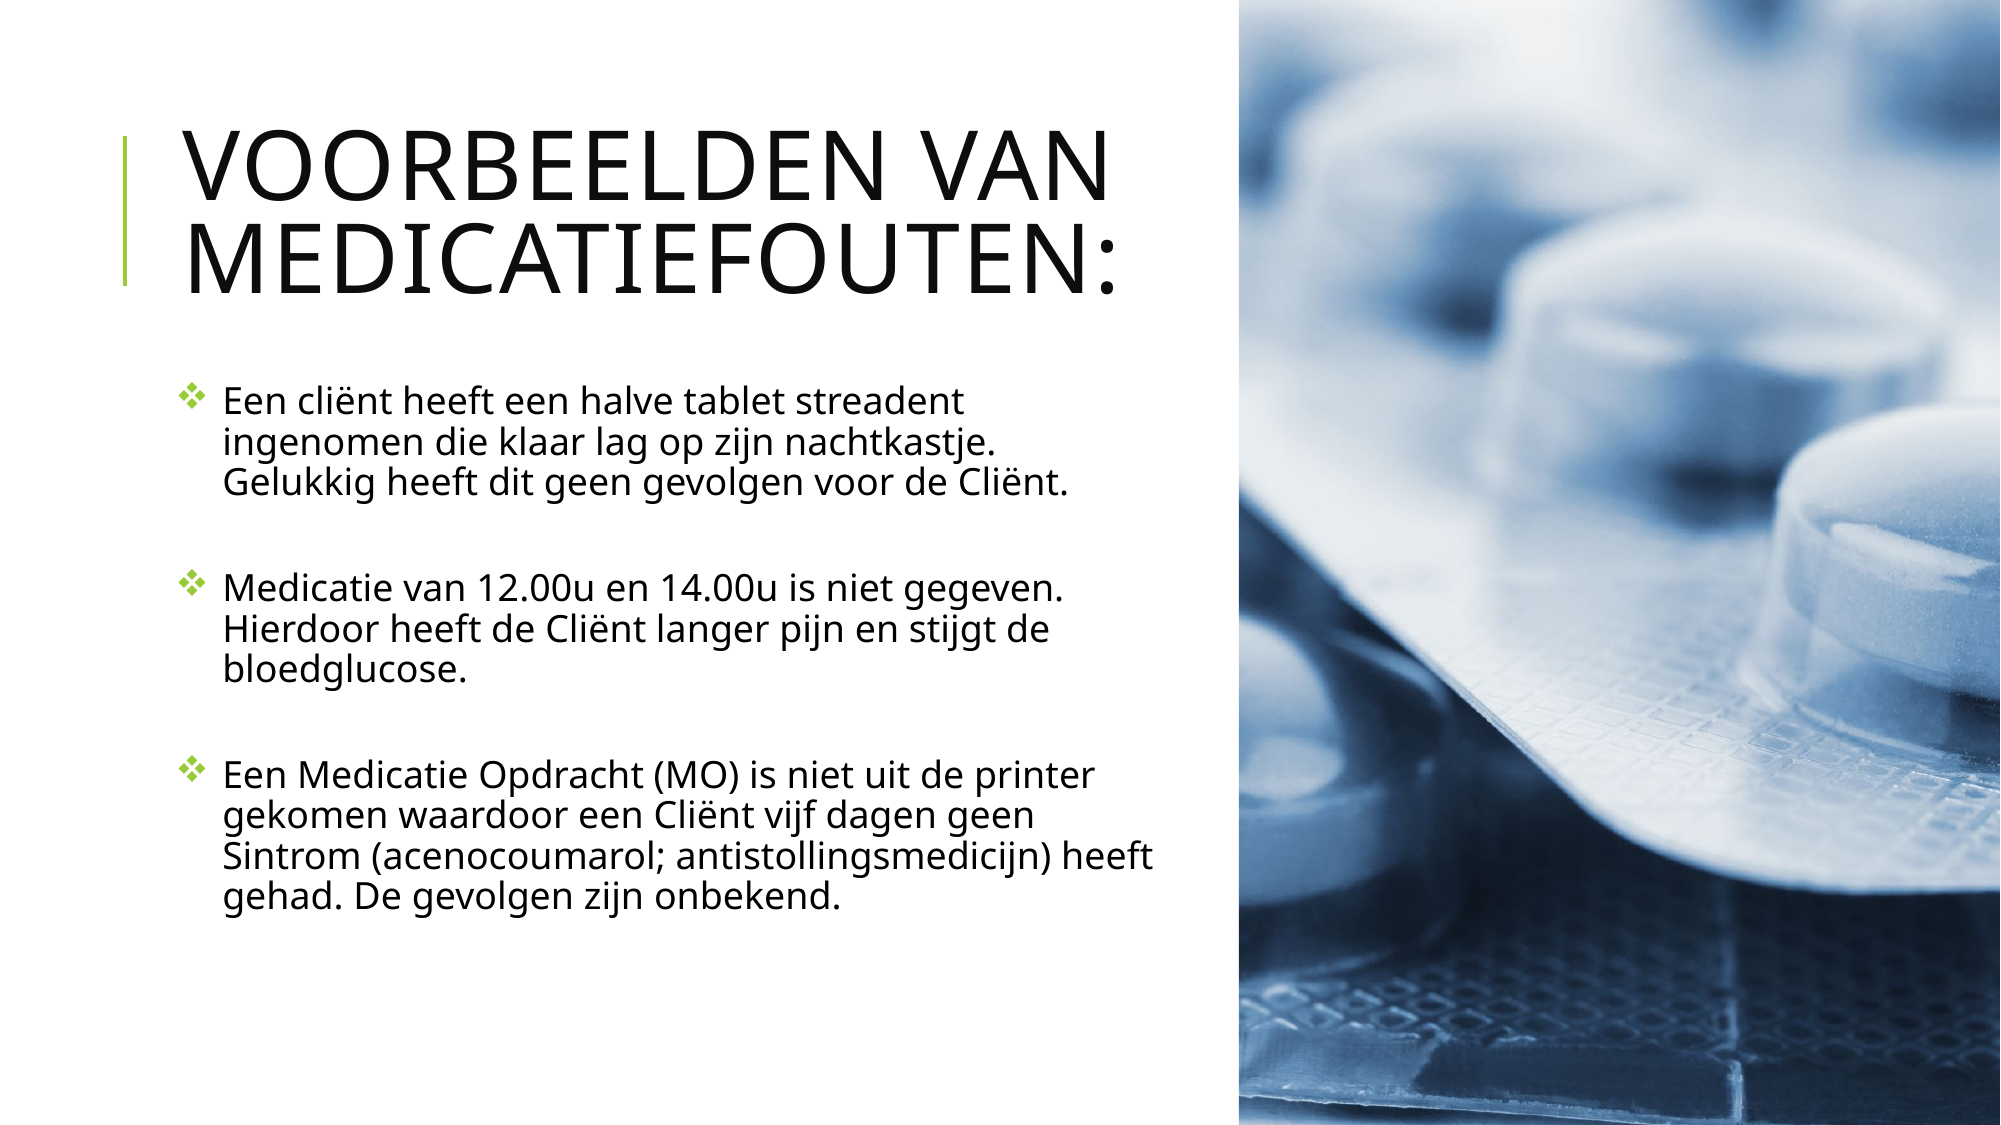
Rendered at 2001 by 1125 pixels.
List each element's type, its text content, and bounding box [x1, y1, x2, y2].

title Voorbeelden van medicatiefouten: [168, 96, 1164, 342]
text_box Een cliënt heeft een halve tablet streadent ingenomen die klaar lag op zijn nachtkastje. Gelukkig heeft dit geen gevolgen voor de Cliënt. Medicatie van 12.00u en 14.00u is niet gegeven. Hierdoor heeft de Cliënt langer pijn en stijgt de bloedglucose. Een Medicatie Opdracht (MO) is niet uit de printer gekomen waardoor een Cliënt vijf dagen geen Sintrom (acenocoumarol; antistollingsmedicijn) heeft gehad. De gevolgen zijn onbekend. [167, 374, 1164, 1035]
picture [1238, 0, 2000, 1125]
